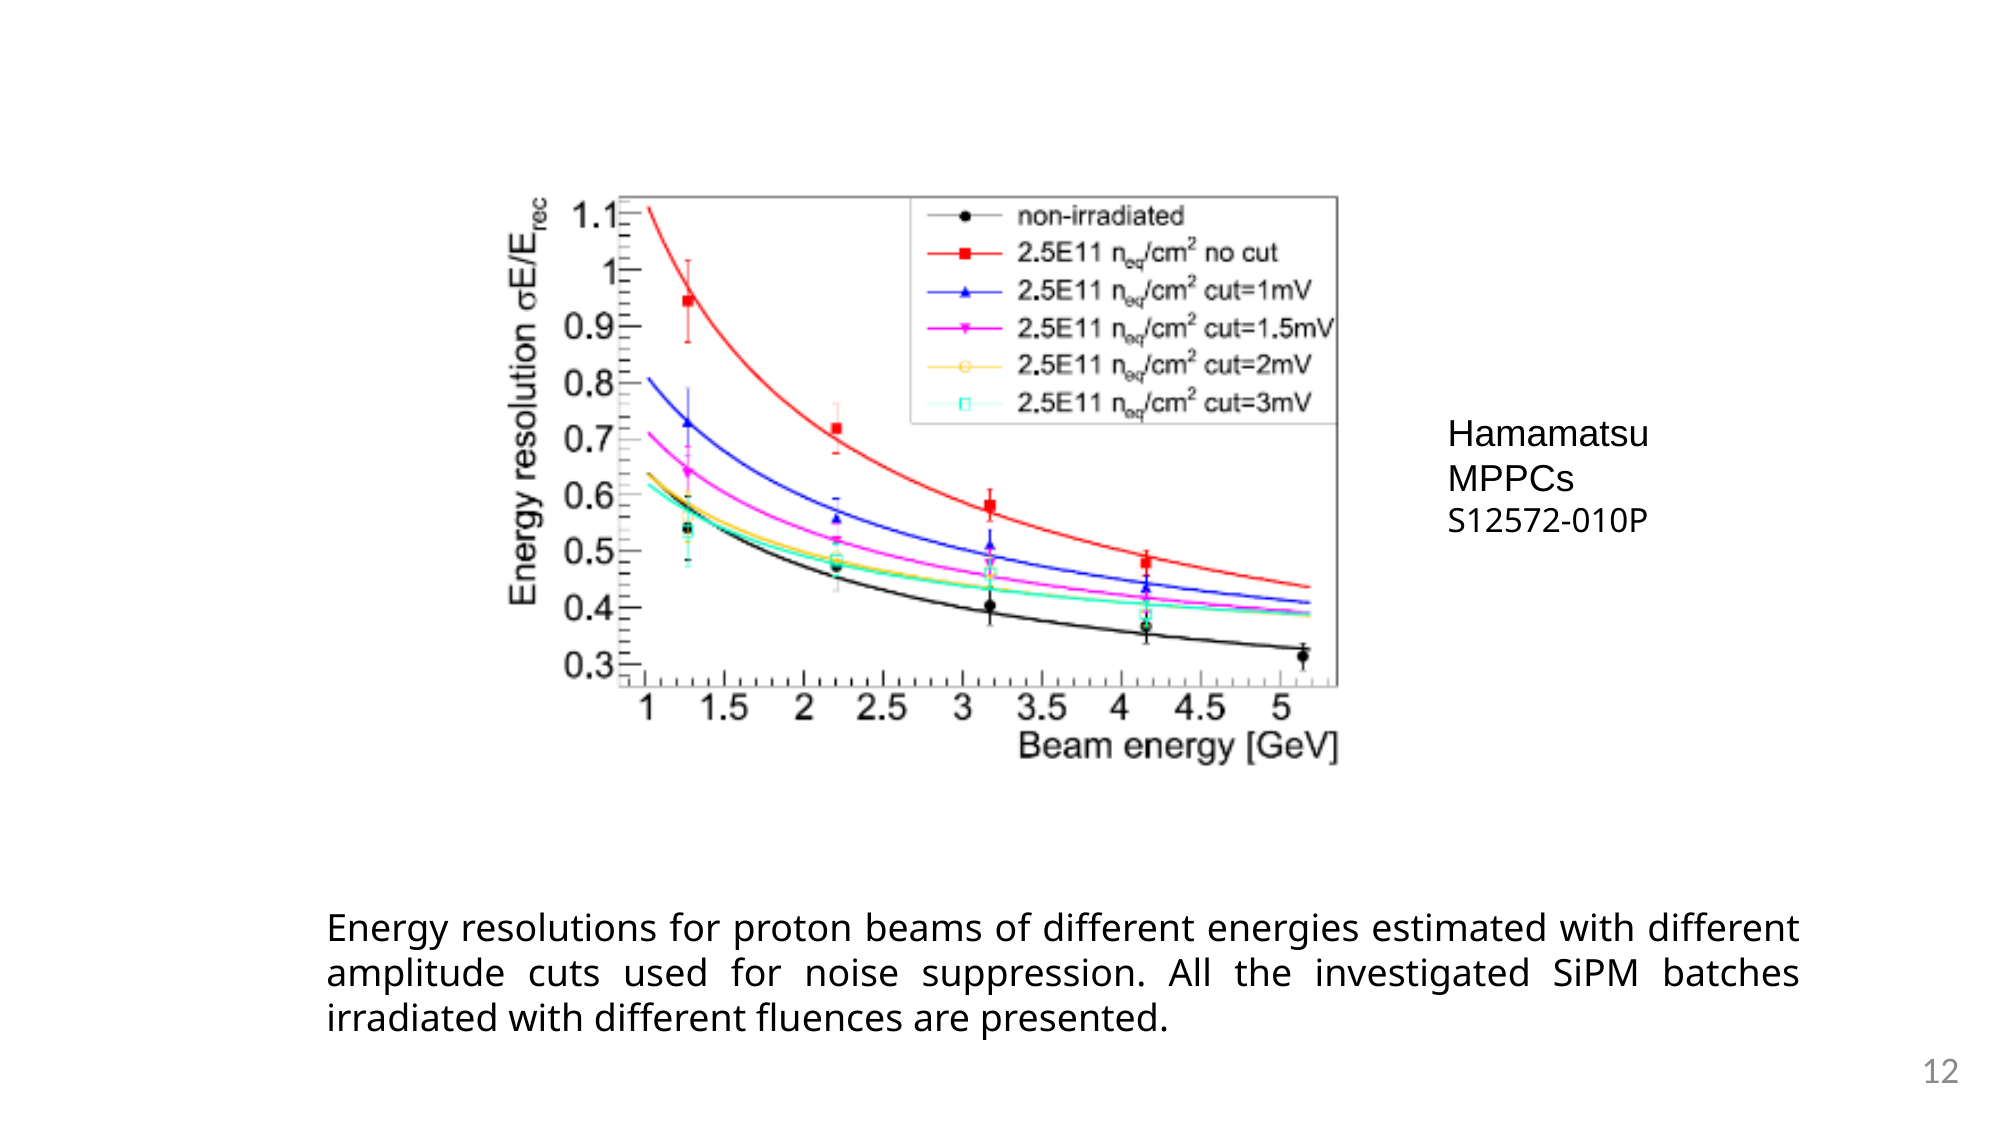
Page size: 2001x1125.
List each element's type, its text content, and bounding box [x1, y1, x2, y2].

text_box <номер> [1524, 1038, 1975, 1099]
text_box Energy resolutions for proton beams of different energies estimated with different amplitude cuts used for noise suppression. All the investigated SiPM batches irradiated with different fluences are presented. [311, 896, 1817, 1046]
text_box Hamamatsu MPPCs S12572-010P [1433, 401, 1802, 497]
picture [471, 167, 1370, 769]
